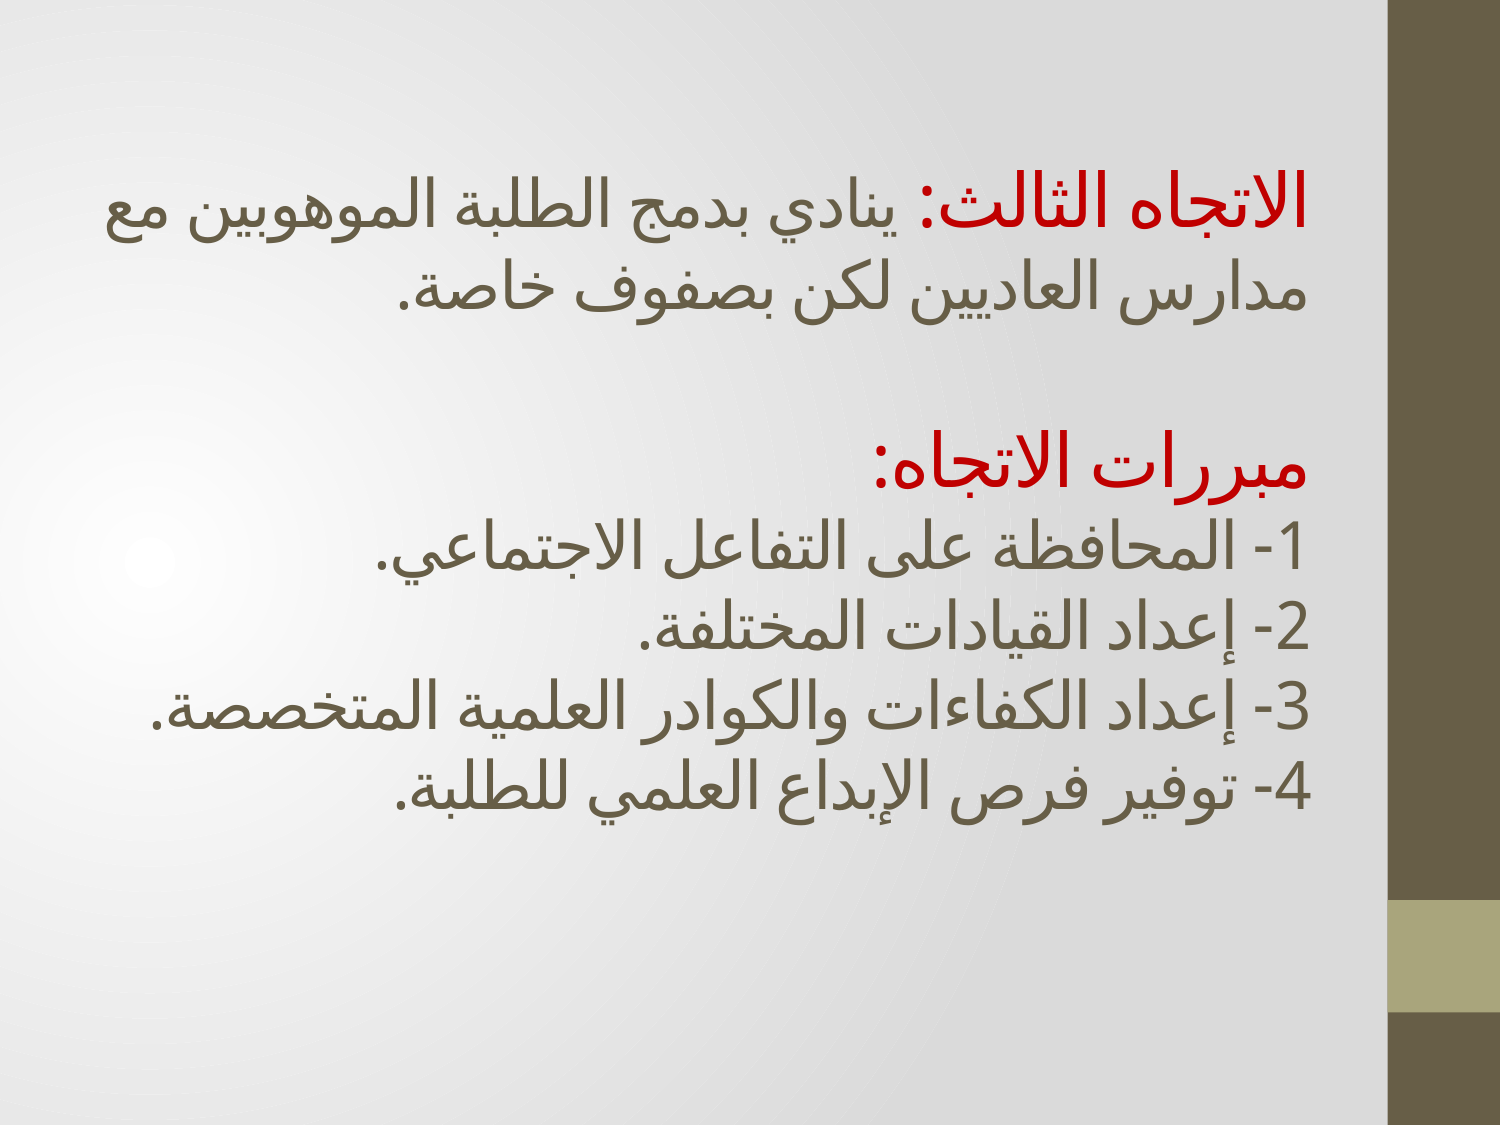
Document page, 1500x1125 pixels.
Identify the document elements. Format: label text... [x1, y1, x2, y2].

title الاتجاه الثالث: ينادي بدمج الطلبة الموهوبين مع مدارس العاديين لكن بصفوف خاصة. مبررات الاتجاه: 1- المحافظة على التفاعل الاجتماعي. 2- إعداد القيادات المختلفة. 3- إعداد الكفاءات والكوادر العلمية المتخصصة. 4- توفير فرص الإبداع العلمي للطلبة. [76, 408, 1327, 597]
